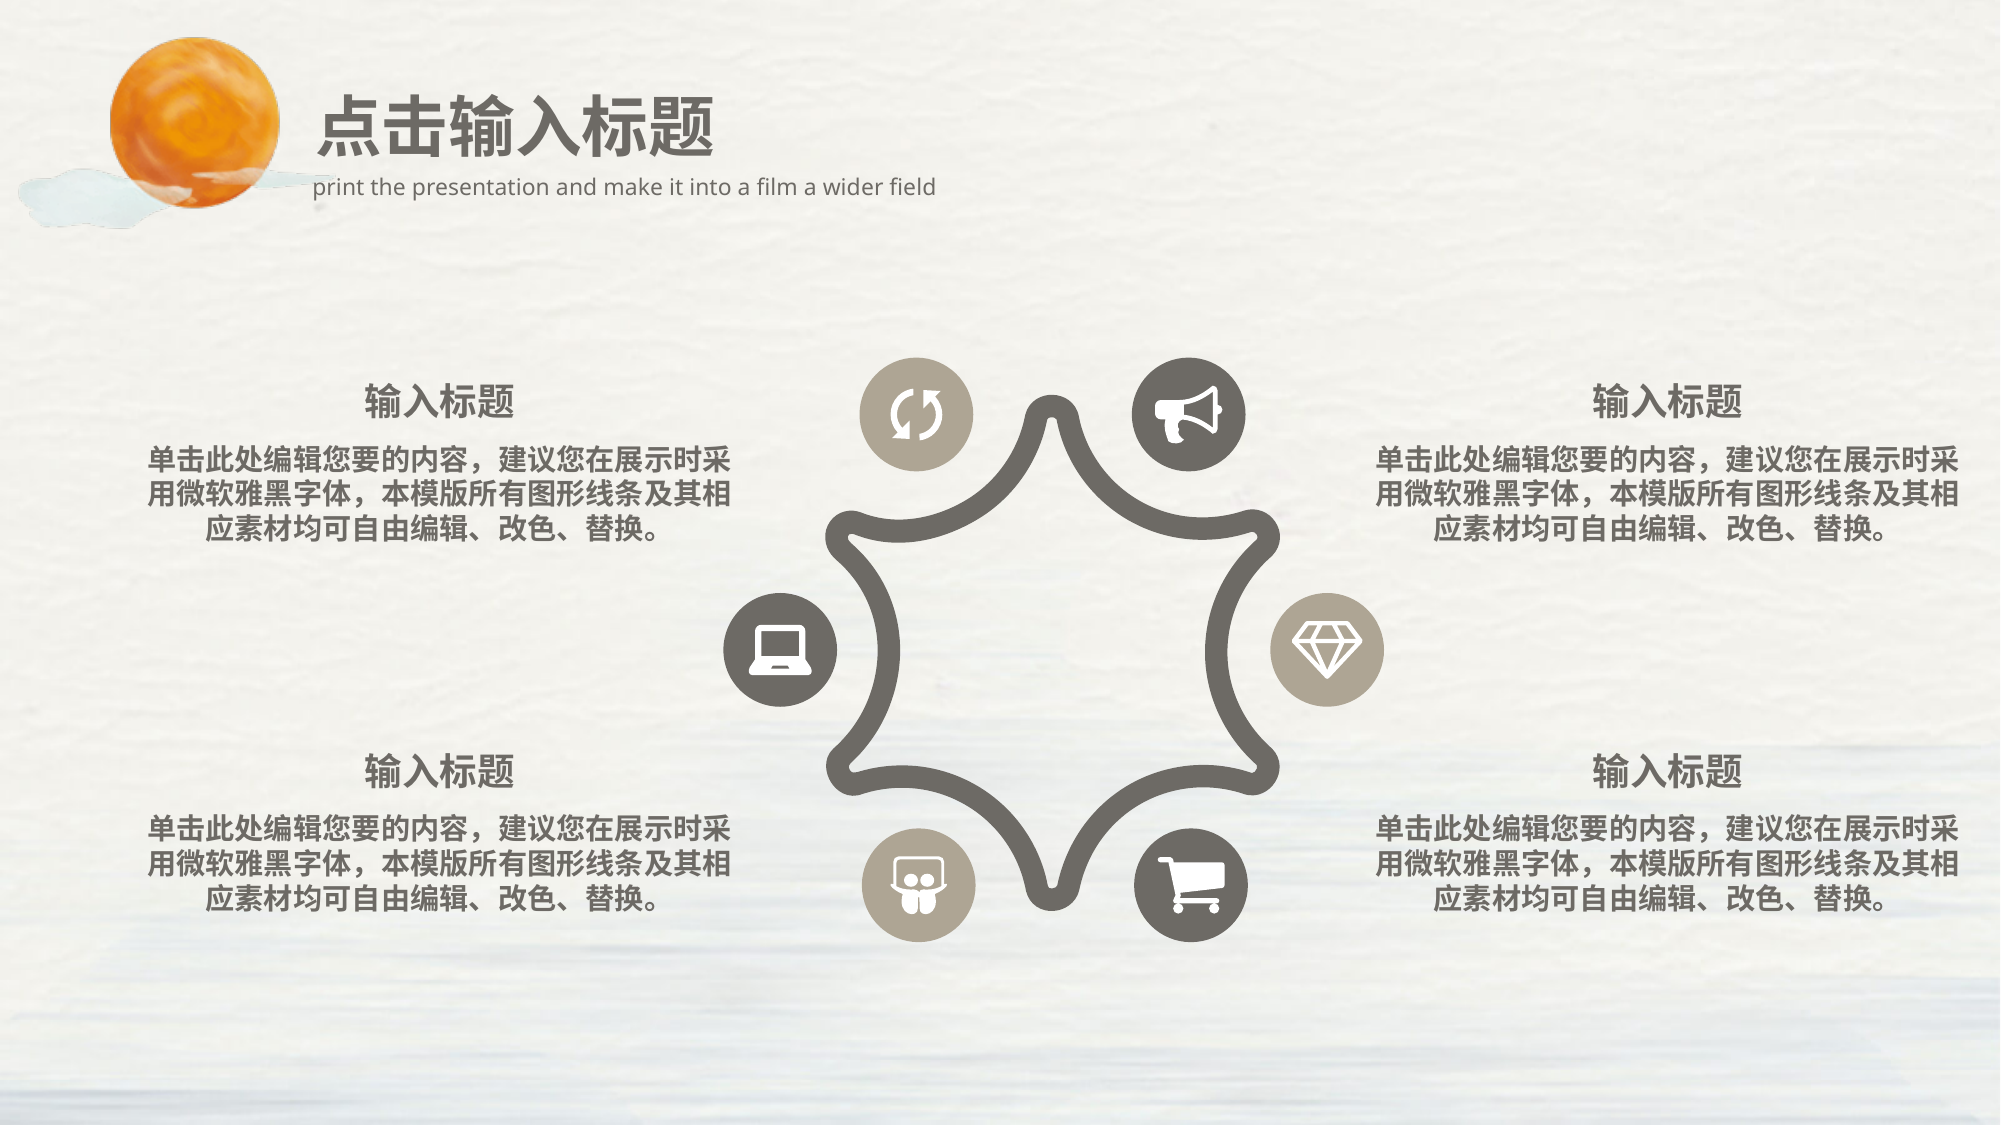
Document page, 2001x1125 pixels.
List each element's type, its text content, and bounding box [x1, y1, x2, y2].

picture [0, 0, 2001, 1125]
text_box 点击输入标题 [384, 76, 731, 165]
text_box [1352, 370, 1984, 555]
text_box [123, 740, 756, 925]
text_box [723, 357, 1385, 943]
text_box print the presentation and make it into a film a wider field [384, 165, 1025, 208]
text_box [1352, 740, 1984, 925]
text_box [123, 370, 756, 555]
